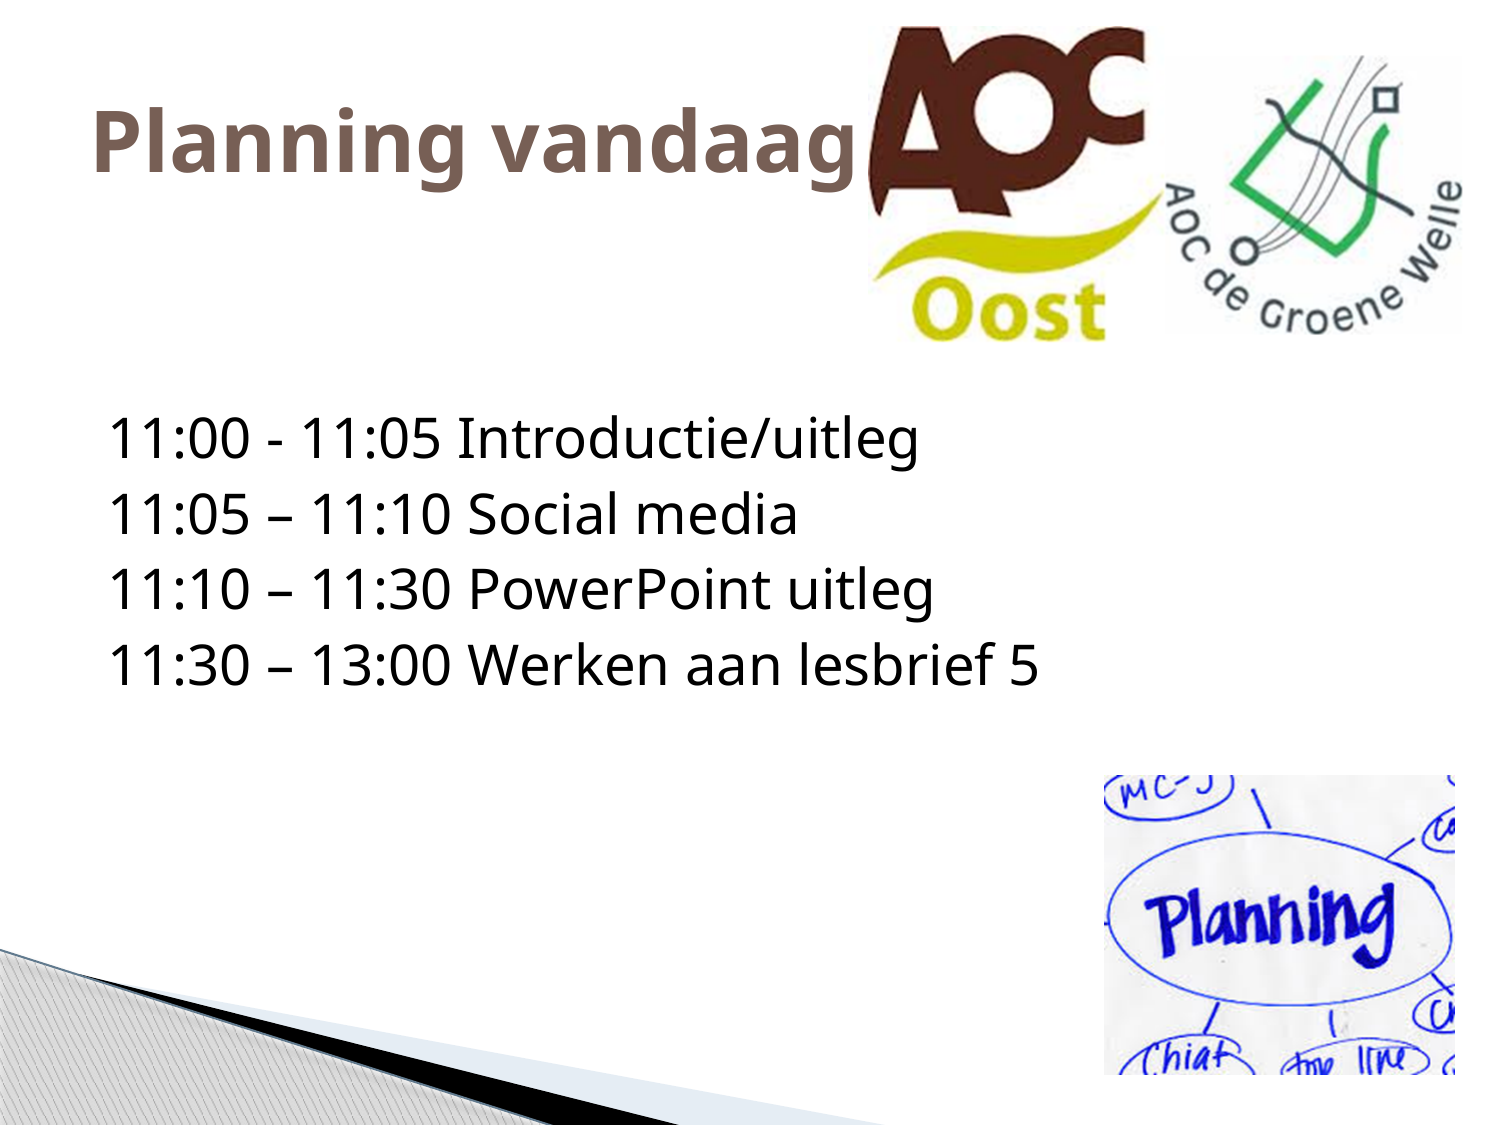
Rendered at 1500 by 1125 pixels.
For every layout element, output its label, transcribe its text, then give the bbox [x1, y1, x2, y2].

list 11:00 - 11:05 Introductie/uitleg 11:05 – 11:10 Social media 11:10 – 11:30 PowerPoint uitleg 11:30 – 13:00 Werken aan lesbrief 5 [75, 243, 1425, 986]
picture [1104, 774, 1455, 1076]
picture [867, 26, 1473, 365]
title Planning vandaag [75, 45, 862, 233]
